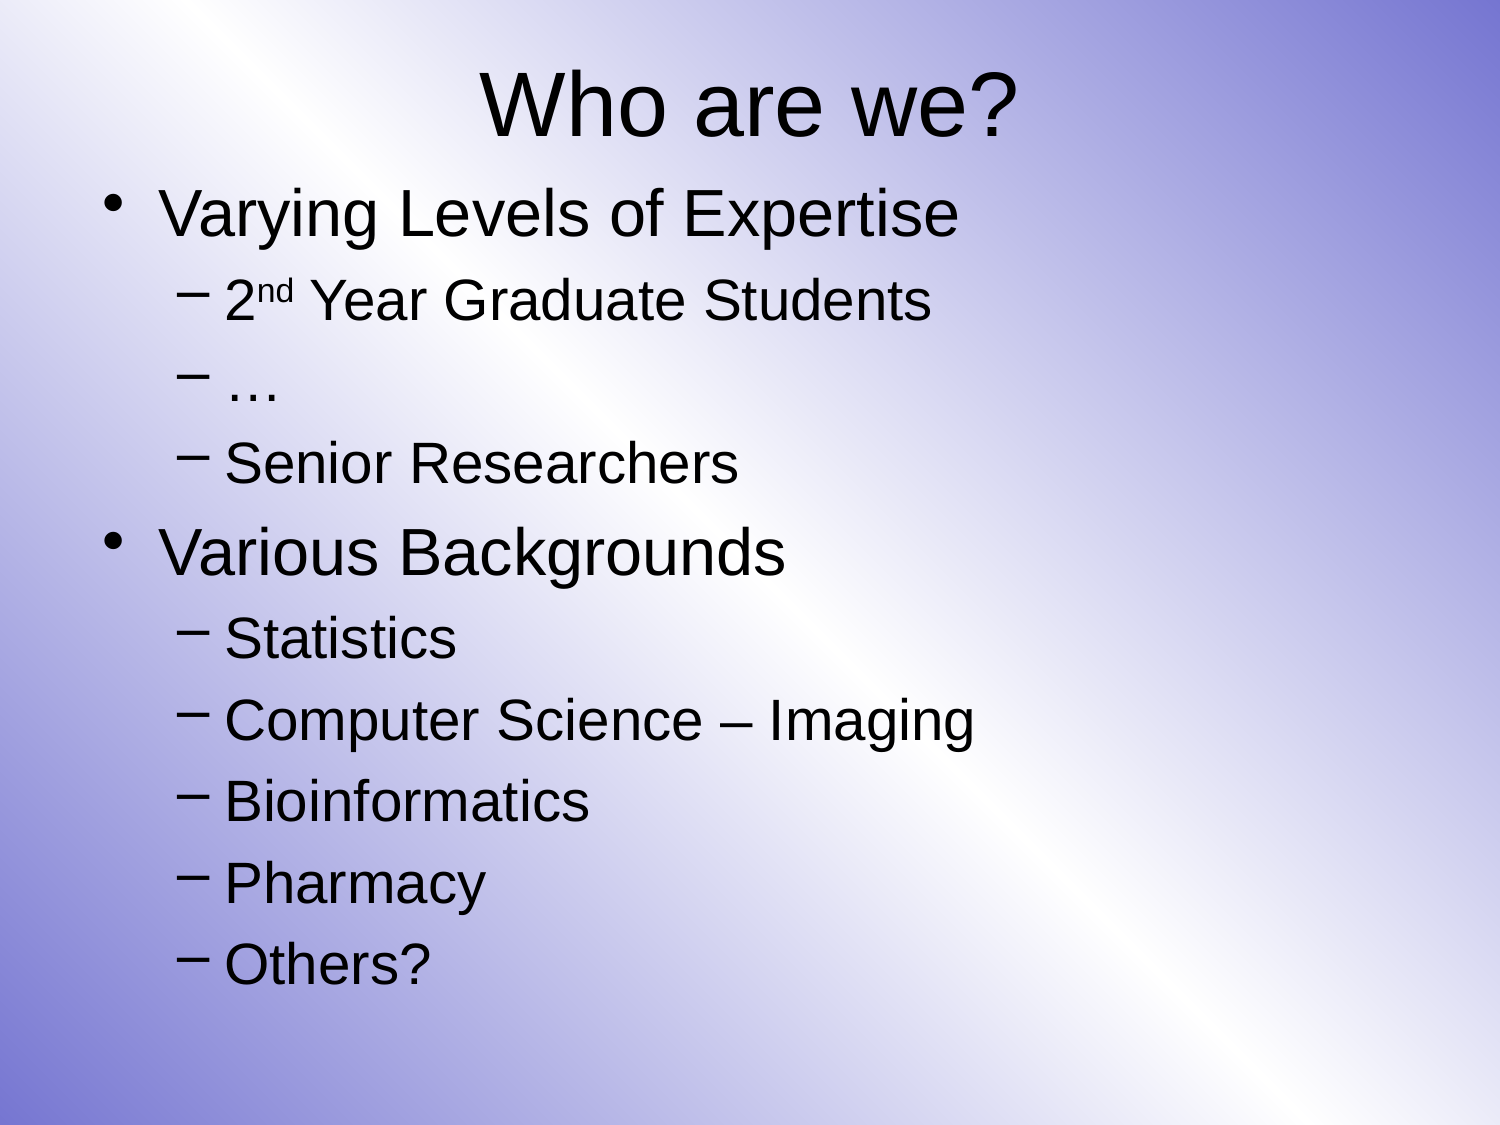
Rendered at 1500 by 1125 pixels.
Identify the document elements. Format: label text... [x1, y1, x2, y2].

title Who are we? [75, 24, 1425, 175]
list Varying Levels of Expertise 2nd Year Graduate Students … Senior Researchers Various Backgrounds Statistics Computer Science – Imaging Bioinformatics Pharmacy Others? [87, 162, 1438, 1088]
